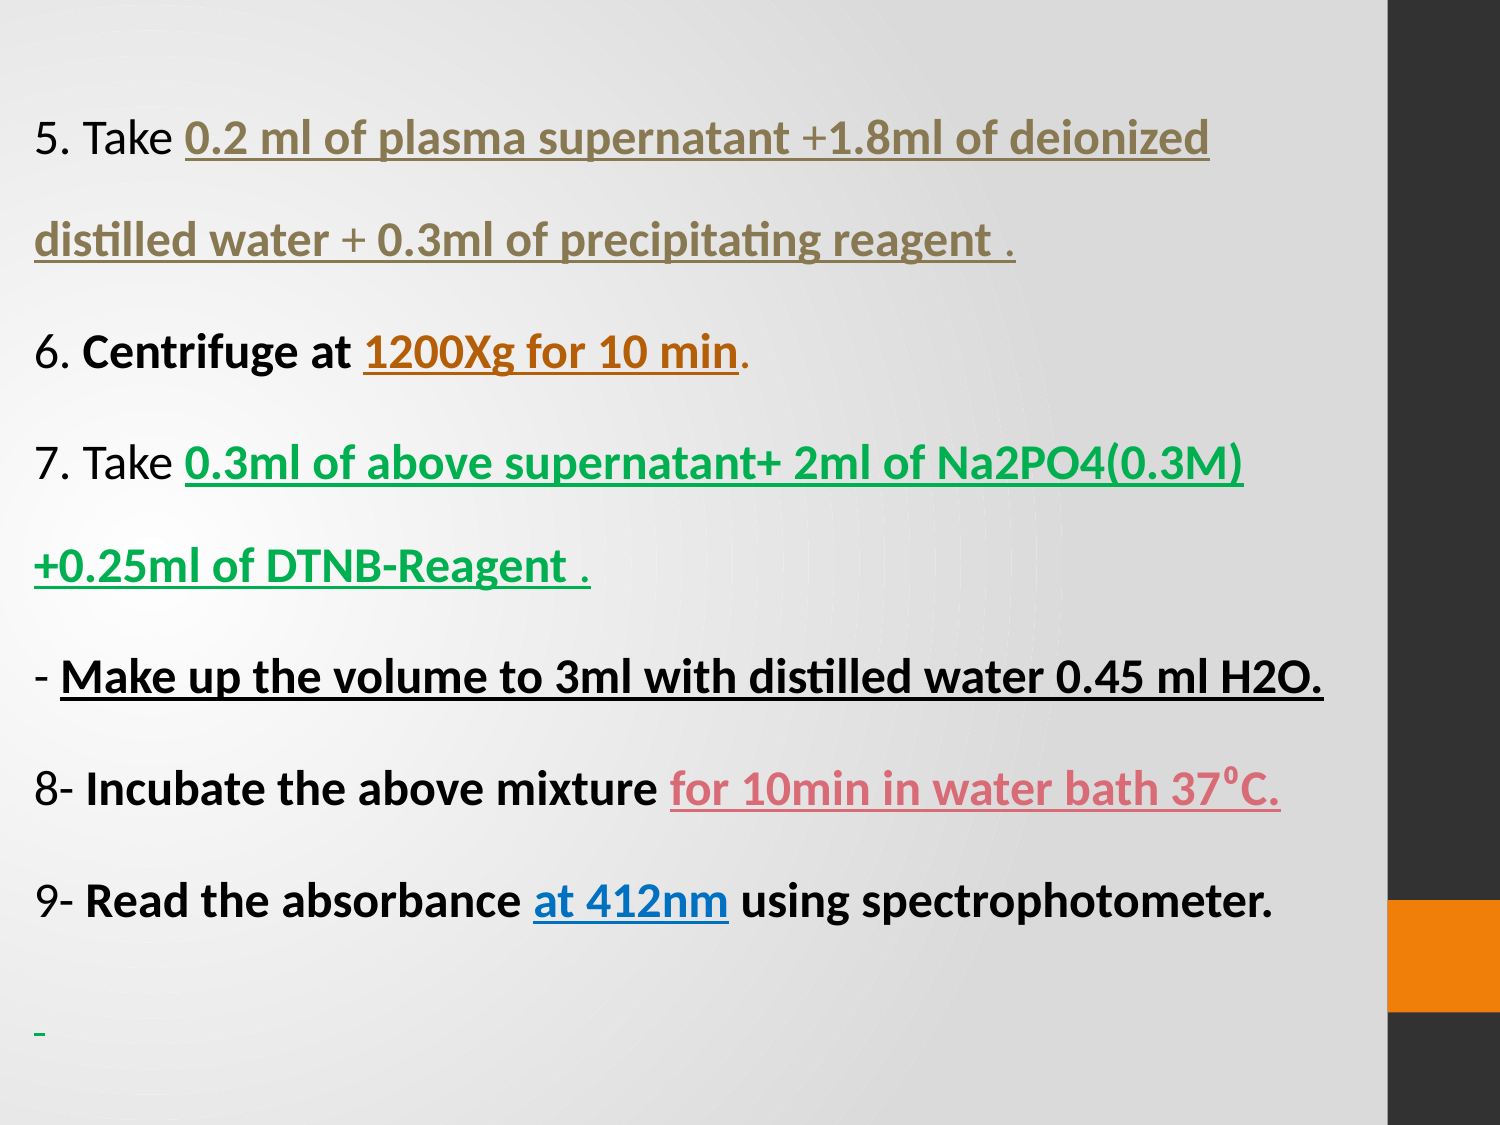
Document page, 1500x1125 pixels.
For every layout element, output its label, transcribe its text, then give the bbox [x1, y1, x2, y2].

list 5. Take 0.2 ml of plasma supernatant +1.8ml of deionized distilled water + 0.3ml of precipitating reagent . 6. Centrifuge at 1200Xg for 10 min. 7. Take 0.3ml of above supernatant+ 2ml of Na2PO4(0.3M) +0.25ml of DTNB-Reagent . - Make up the volume to 3ml with distilled water 0.45 ml H2O. 8- Incubate the above mixture for 10min in water bath 37⁰C. 9- Read the absorbance at 412nm using spectrophotometer. [0, 54, 1400, 1125]
